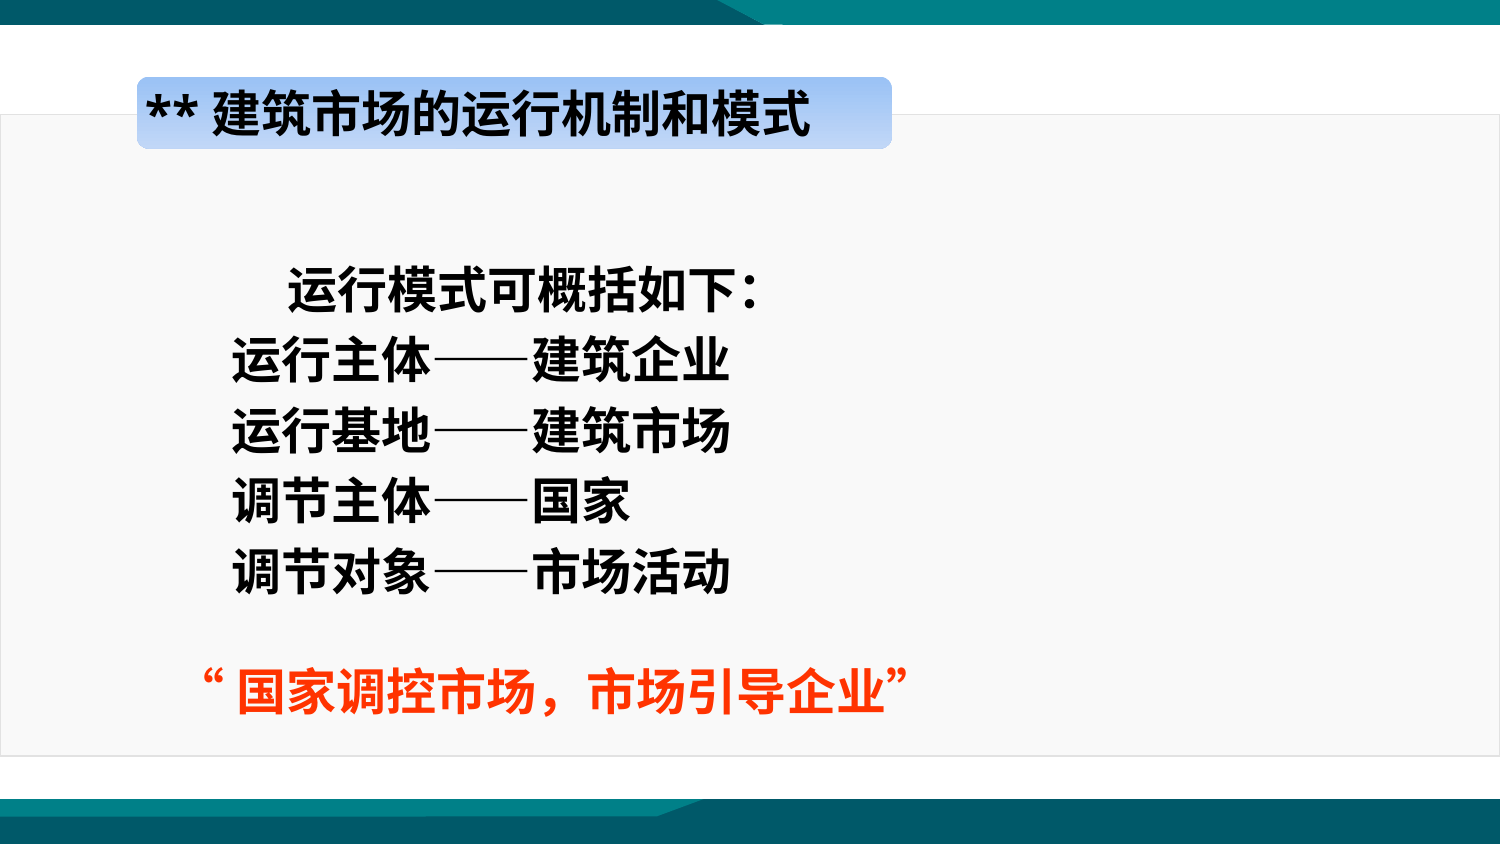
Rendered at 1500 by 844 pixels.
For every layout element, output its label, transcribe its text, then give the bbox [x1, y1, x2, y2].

text_box [142, 75, 893, 150]
text_box **建筑市场的运行机制和模式 [133, 76, 823, 148]
text_box 运行模式可概括如下： 运行主体——建筑企业 运行基地——建筑市场 调节主体——国家 调节对象——市场活动 “国家调控市场，市场引导企业” [61, 242, 1058, 726]
